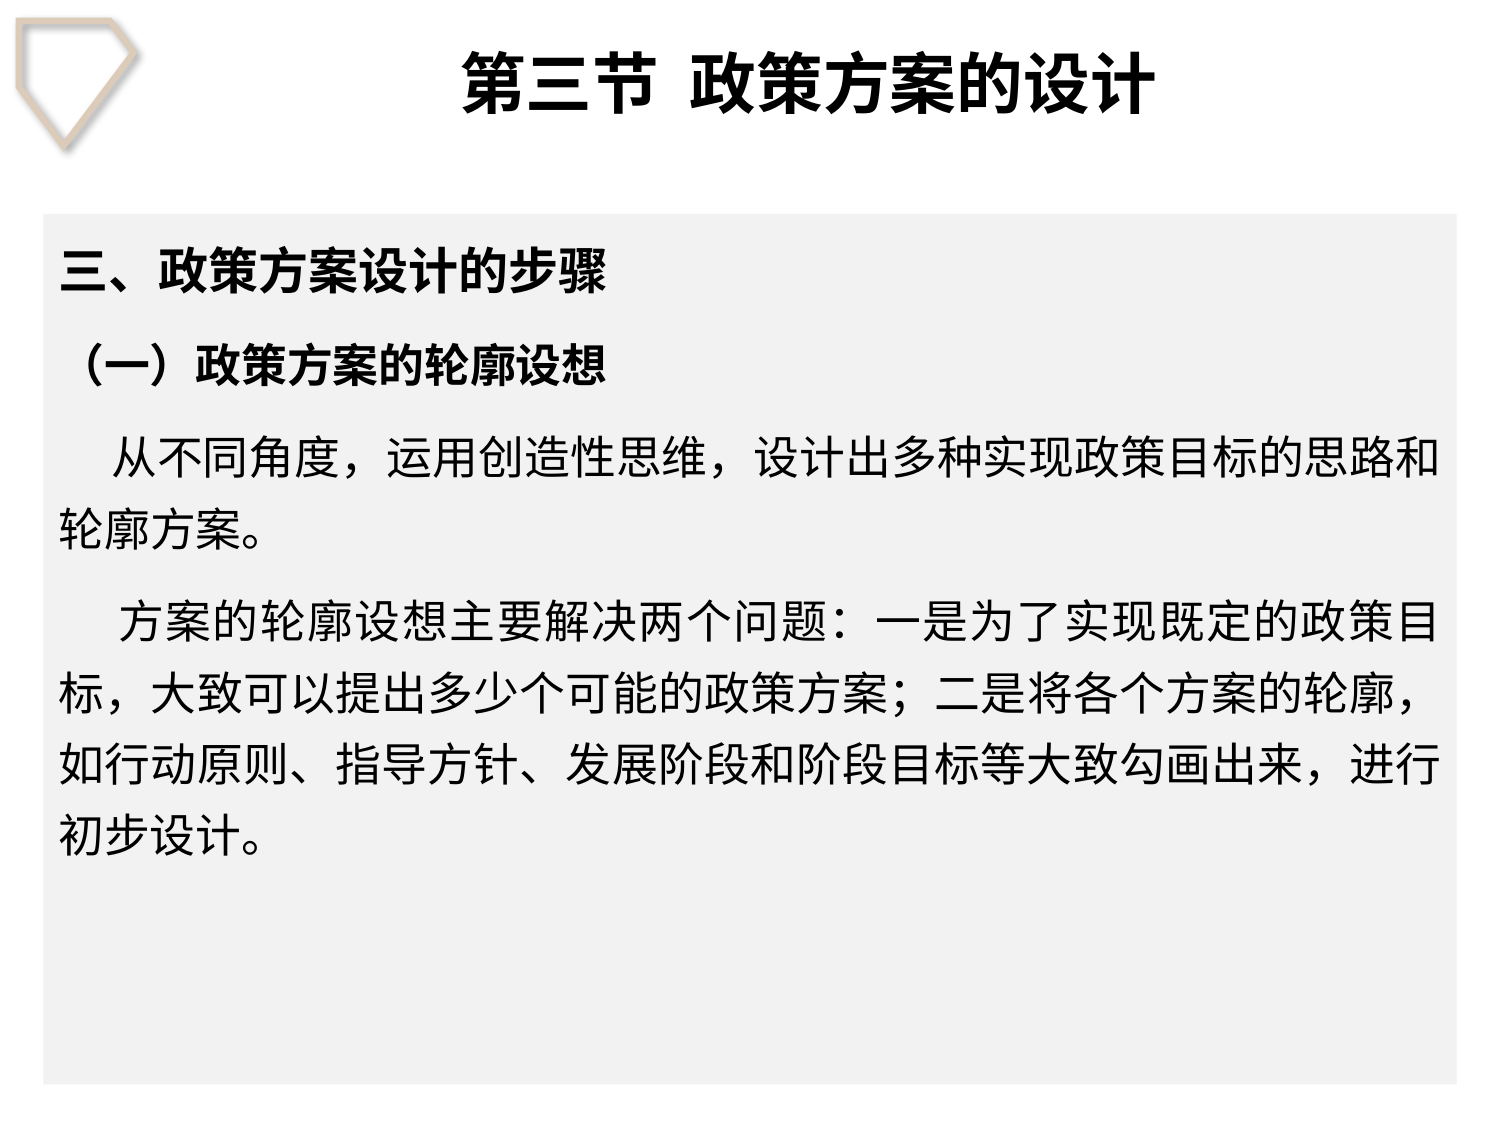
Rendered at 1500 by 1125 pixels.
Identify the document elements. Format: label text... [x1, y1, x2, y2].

title 第三节 政策方案的设计 [159, 16, 1457, 157]
list 三、政策方案设计的步骤 （一）政策方案的轮廓设想 从不同角度，运用创造性思维，设计出多种实现政策目标的思路和轮廓方案。 方案的轮廓设想主要解决两个问题：一是为了实现既定的政策目标，大致可以提出多少个可能的政策方案；二是将各个方案的轮廓，如行动原则、指导方针、发展阶段和阶段目标等大致勾画出来，进行初步设计。 [43, 213, 1457, 1085]
